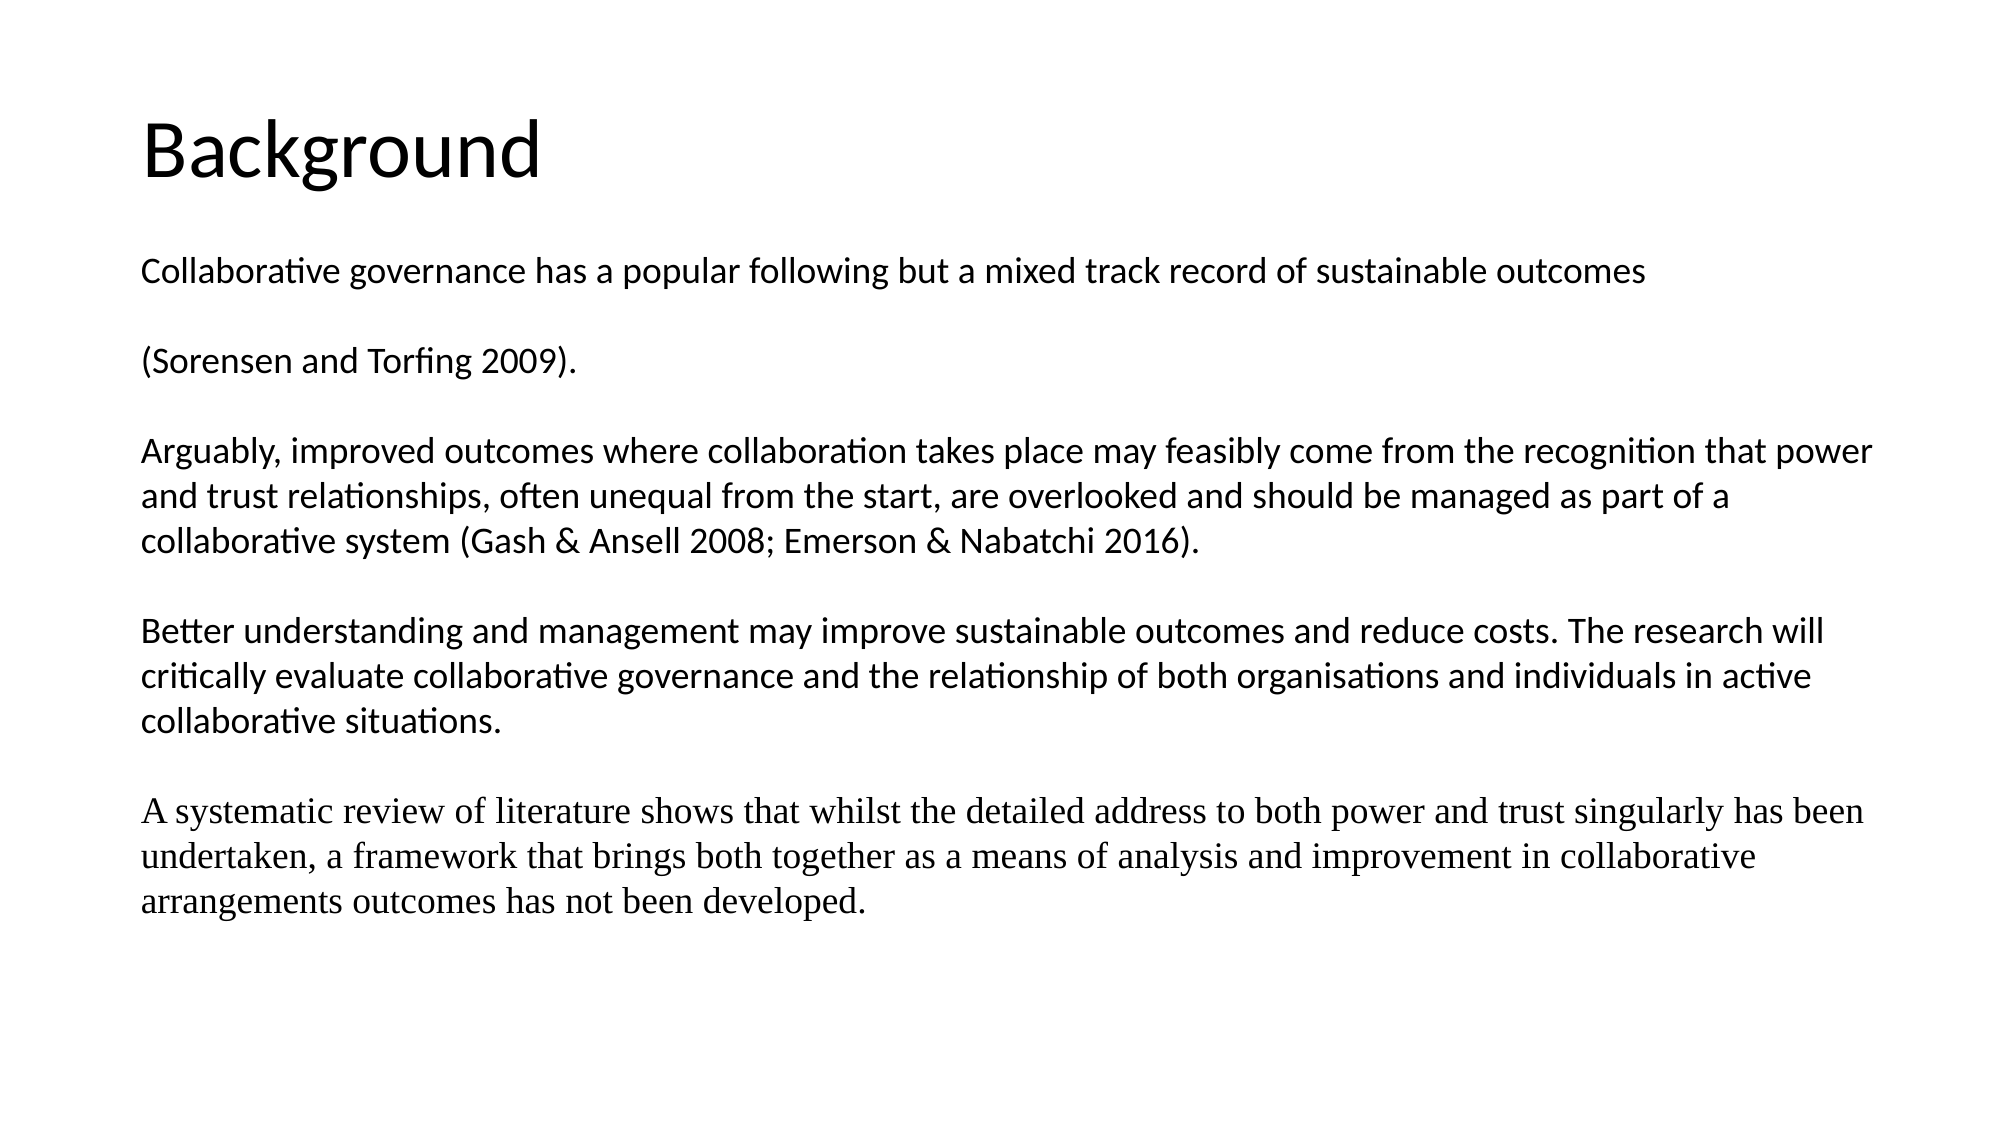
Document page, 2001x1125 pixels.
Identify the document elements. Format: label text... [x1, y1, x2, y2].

text_box Background [128, 86, 559, 202]
text_box Collaborative governance has a popular following but a mixed track record of sustainable outcomes (Sorensen and Torfing 2009). Arguably, improved outcomes where collaboration takes place may feasibly come from the recognition that power and trust relationships, often unequal from the start, are overlooked and should be managed as part of a collaborative system (Gash & Ansell 2008; Emerson & Nabatchi 2016). Better understanding and management may improve sustainable outcomes and reduce costs. The research will critically evaluate collaborative governance and the relationship of both organisations and individuals in active collaborative situations. A systematic review of literature shows that whilst the detailed address to both power and trust singularly has been undertaken, a framework that brings both together as a means of analysis and improvement in collaborative arrangements outcomes has not been developed. [126, 238, 1904, 929]
